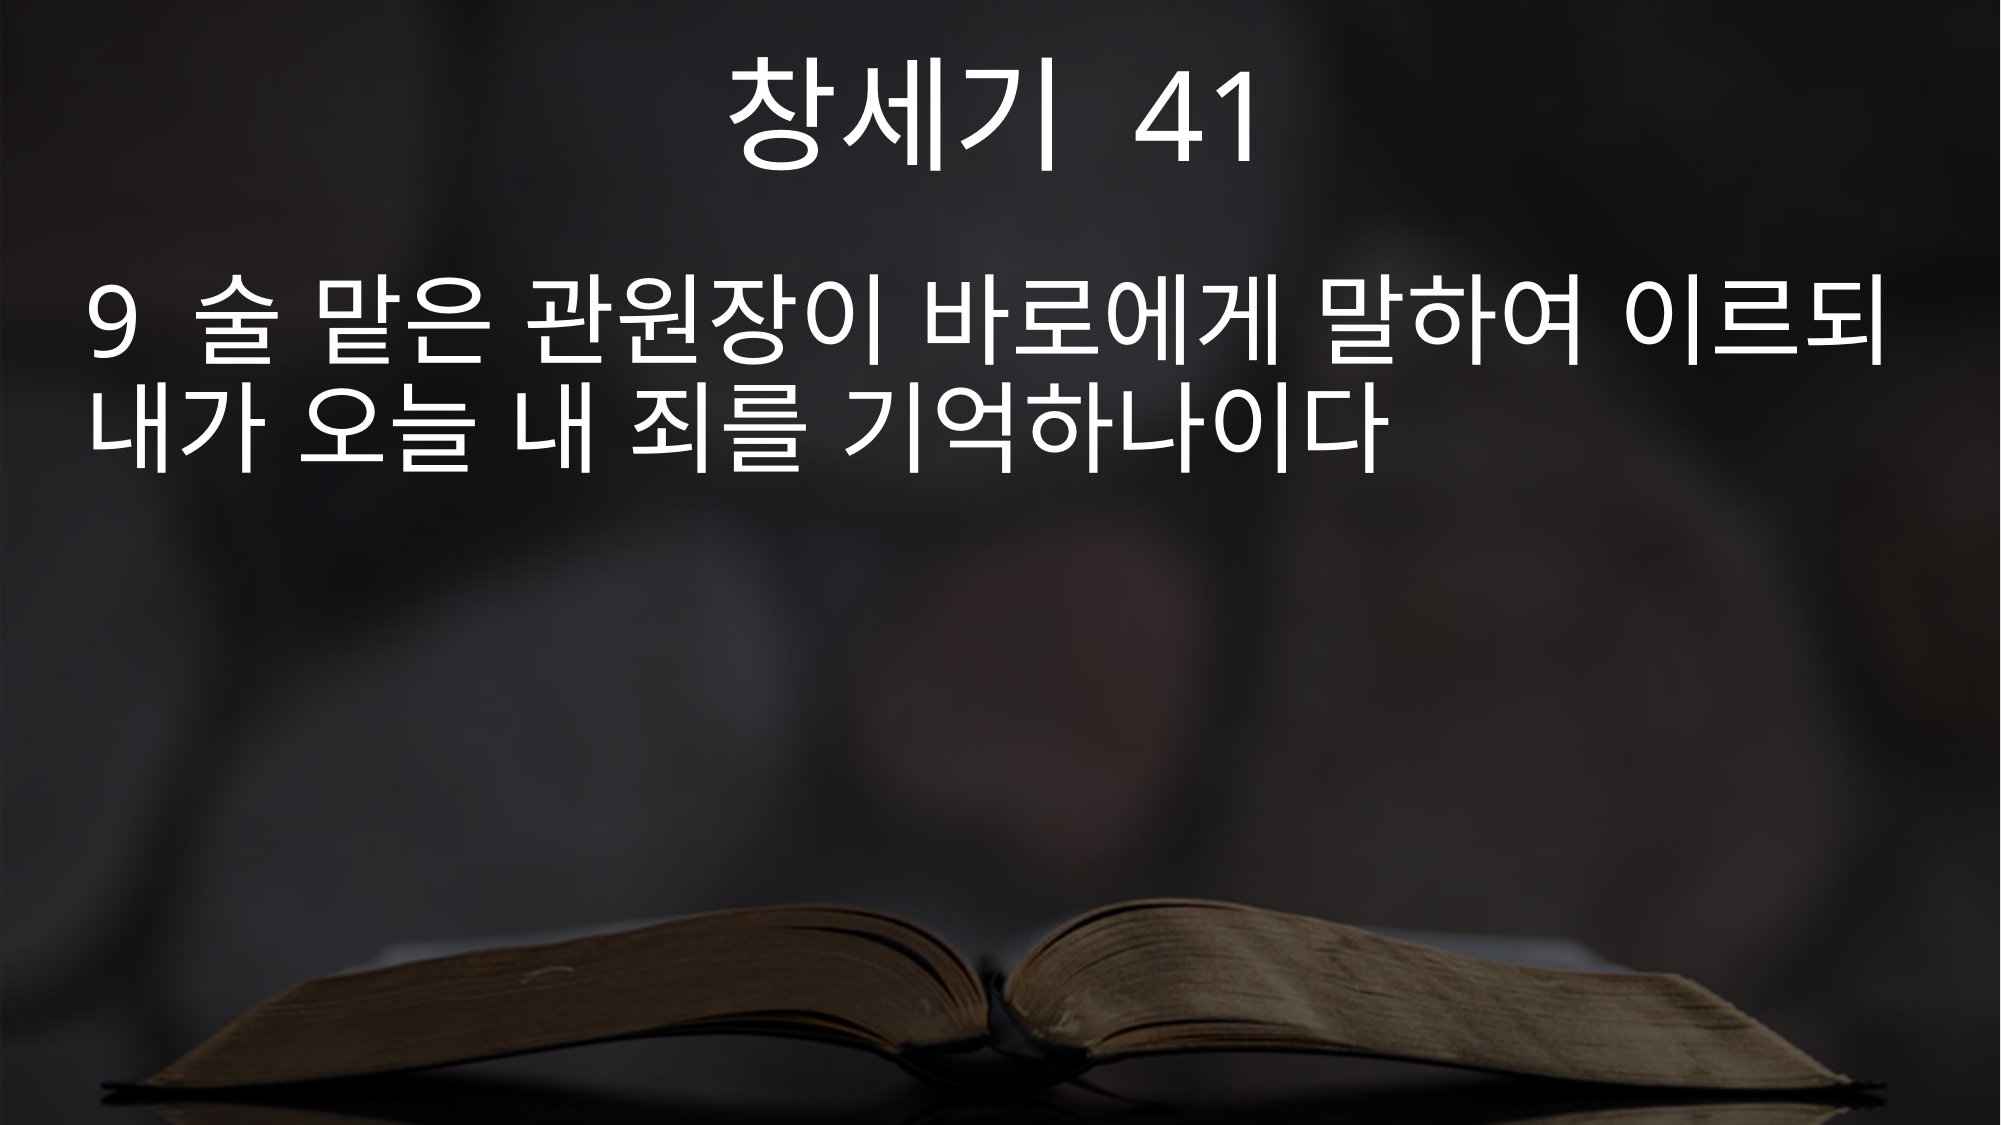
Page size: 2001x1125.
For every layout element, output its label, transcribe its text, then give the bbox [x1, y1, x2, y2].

footer 창세기 41 [0, 32, 2000, 192]
picture [0, 0, 2001, 1125]
list 9 술 맡은 관원장이 바로에게 말하여 이르되 내가 오늘 내 죄를 기억하나이다 [69, 263, 1953, 423]
